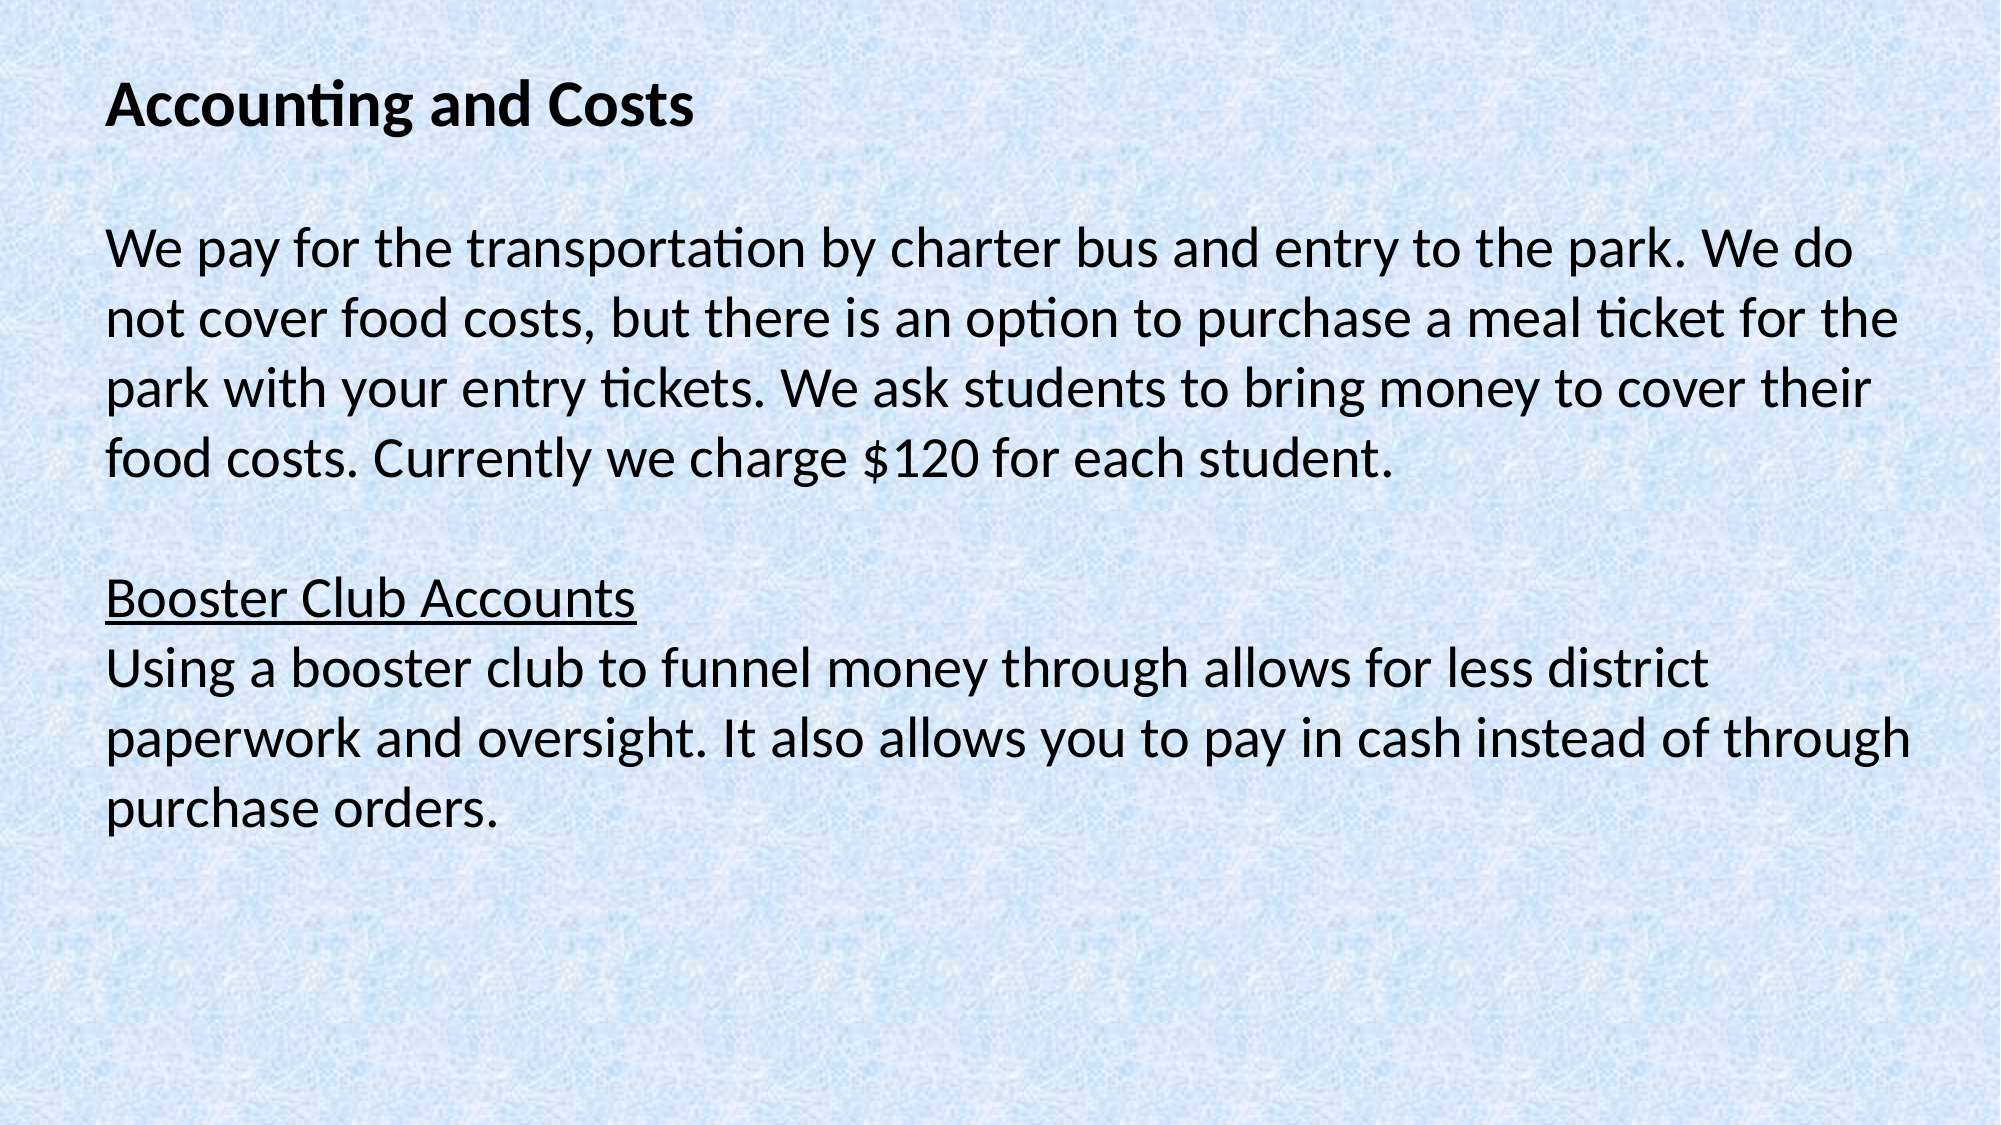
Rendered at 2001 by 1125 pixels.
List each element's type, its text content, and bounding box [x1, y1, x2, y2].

text_box Accounting and Costs We pay for the transportation by charter bus and entry to the park. We do not cover food costs, but there is an option to purchase a meal ticket for the park with your entry tickets. We ask students to bring money to cover their food costs. Currently we charge $120 for each student. Booster Club Accounts Using a booster club to funnel money through allows for less district paperwork and oversight. It also allows you to pay in cash instead of through purchase orders. [90, 52, 1955, 917]
picture [0, 0, 2001, 1125]
